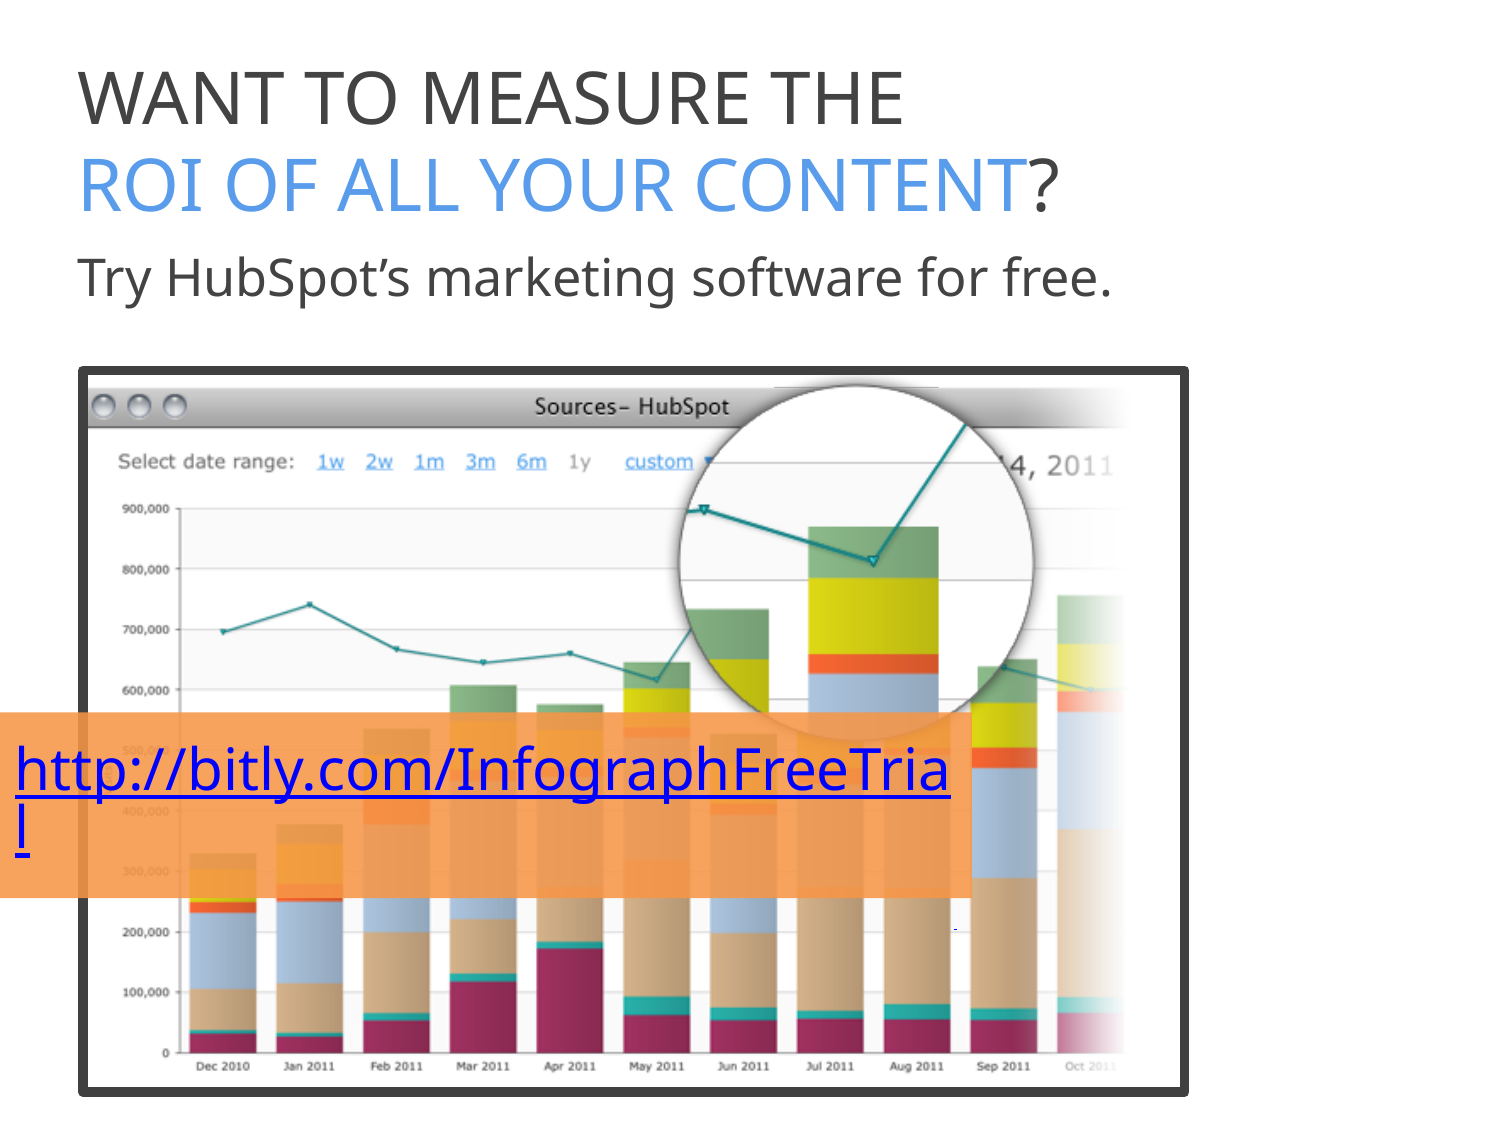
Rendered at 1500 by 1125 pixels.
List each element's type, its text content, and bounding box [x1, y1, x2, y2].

picture [87, 374, 1181, 1088]
text_box Try HubSpot’s marketing software for free. [62, 237, 1487, 315]
title WANT TO MEASURE THE ROI OF ALL YOUR CONTENT? [62, 45, 1413, 233]
text_box http://bitly.com/InfographFreeTrial [0, 712, 82, 899]
